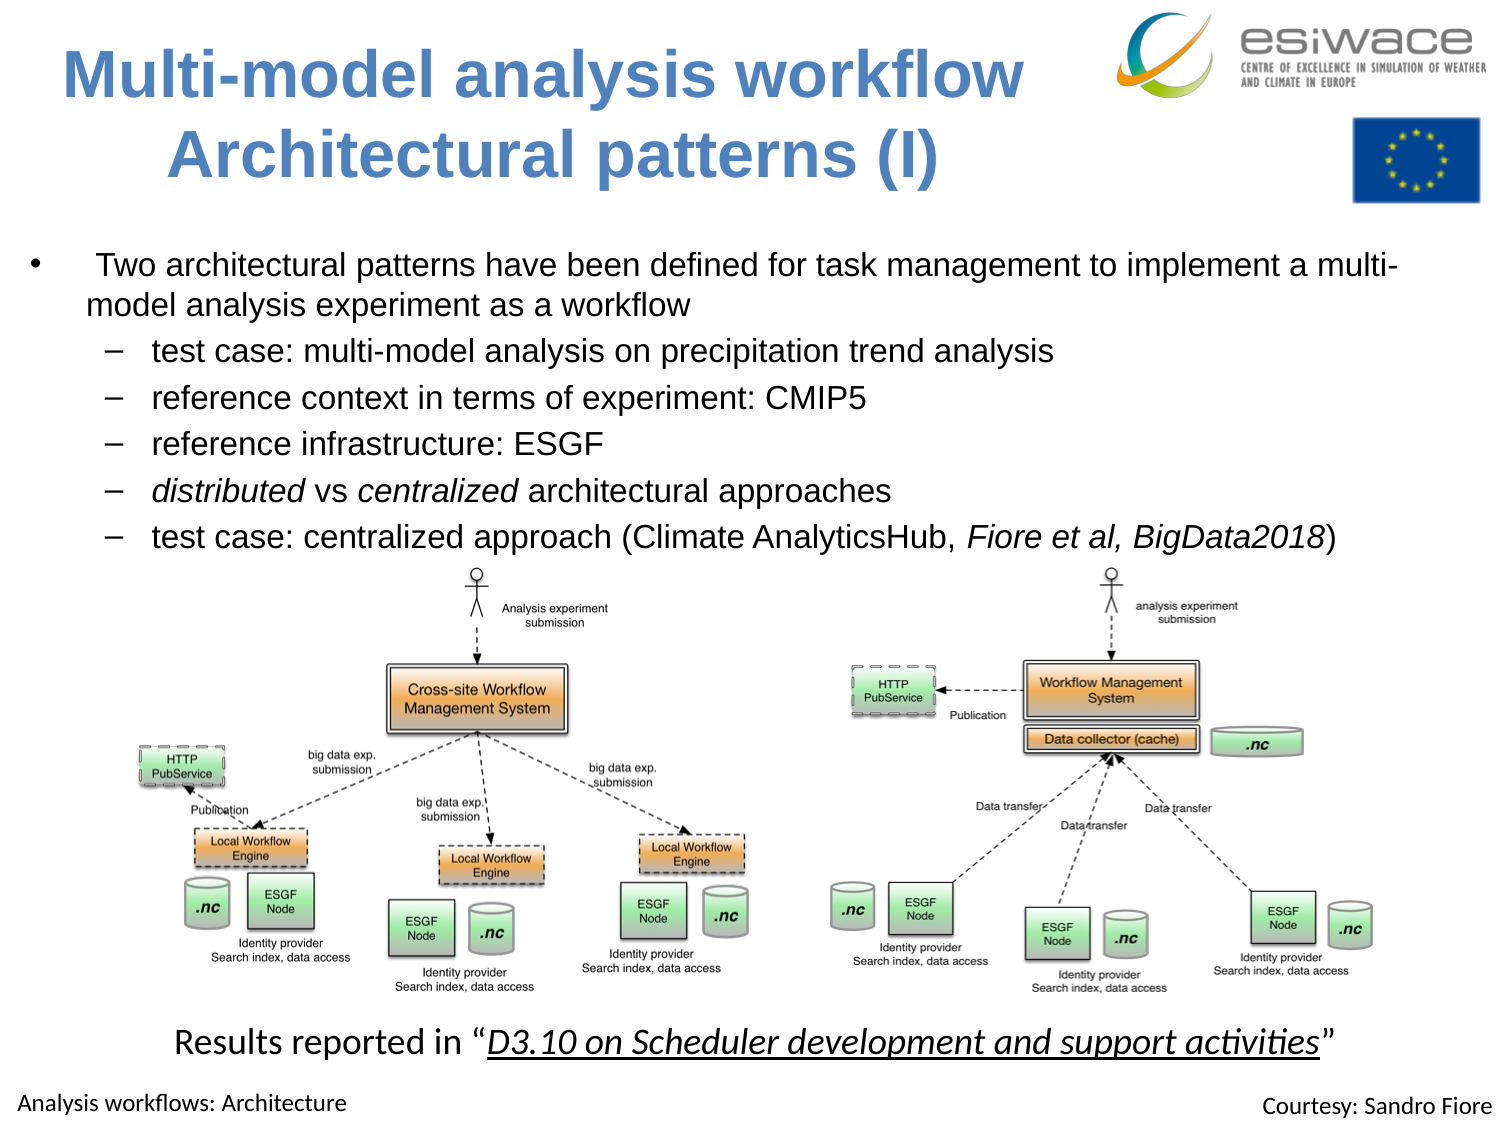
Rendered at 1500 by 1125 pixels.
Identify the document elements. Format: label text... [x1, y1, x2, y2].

text_box Analysis workflows: Architecture [2, 1079, 363, 1125]
picture [1111, 11, 1486, 101]
list Two architectural patterns have been defined for task management to implement a multi-model analysis experiment as a workflow test case: multi-model analysis on precipitation trend analysis reference context in terms of experiment: CMIP5 reference infrastructure: ESGF distributed vs centralized architectural approaches test case: centralized approach (Climate AnalyticsHub, Fiore et al, BigData2018) [14, 212, 1483, 587]
text_box Courtesy: Sandro Fiore [1247, 1082, 1500, 1125]
picture [135, 562, 751, 1000]
picture [829, 562, 1374, 1000]
title Multi-model analysis workflow Architectural patterns (I) [14, 14, 1093, 208]
picture [1351, 116, 1483, 206]
text_box Results reported in “D3.10 on Scheduler development and support activities” [159, 1009, 1388, 1070]
